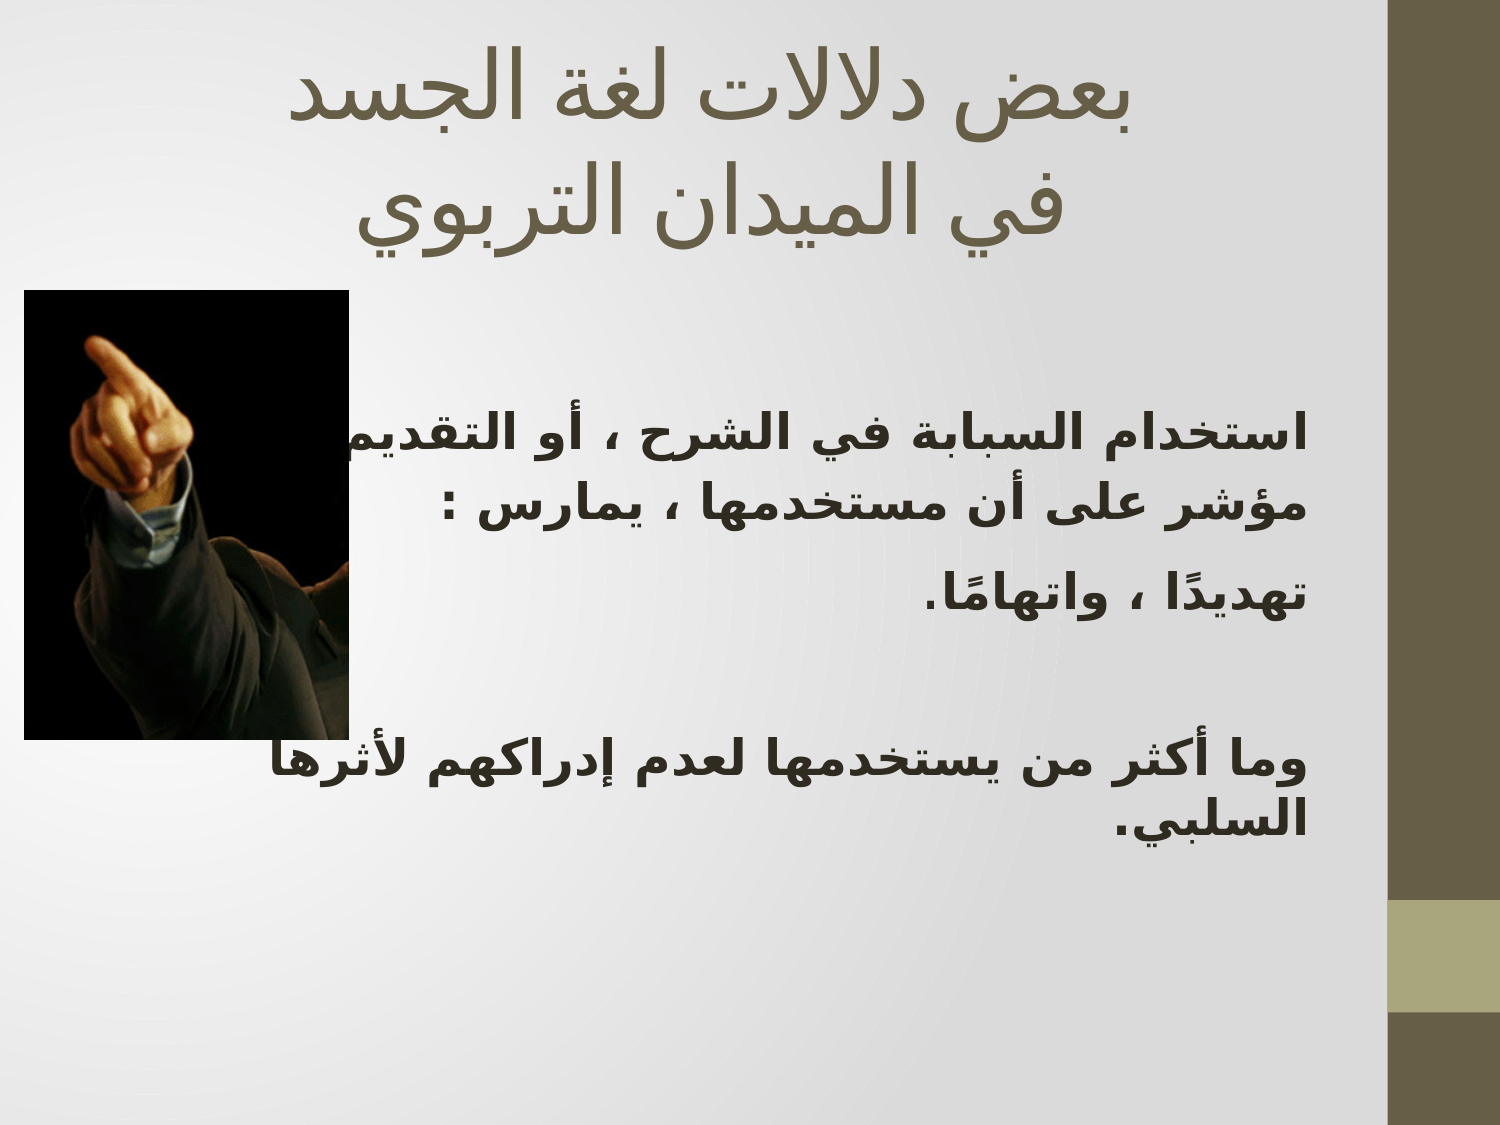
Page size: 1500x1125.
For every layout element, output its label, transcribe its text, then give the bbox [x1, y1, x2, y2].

list استخدام السبابة في الشرح ، أو التقديم... مؤشر على أن مستخدمها ، يمارس : تهديدًا ، واتهامًا. وما أكثر من يستخدمها لعدم إدراكهم لأثرها السلبي. [75, 262, 1325, 1050]
picture [23, 290, 349, 741]
title بعض دلالات لغة الجسد في الميدان التربوي [75, 45, 1325, 233]
